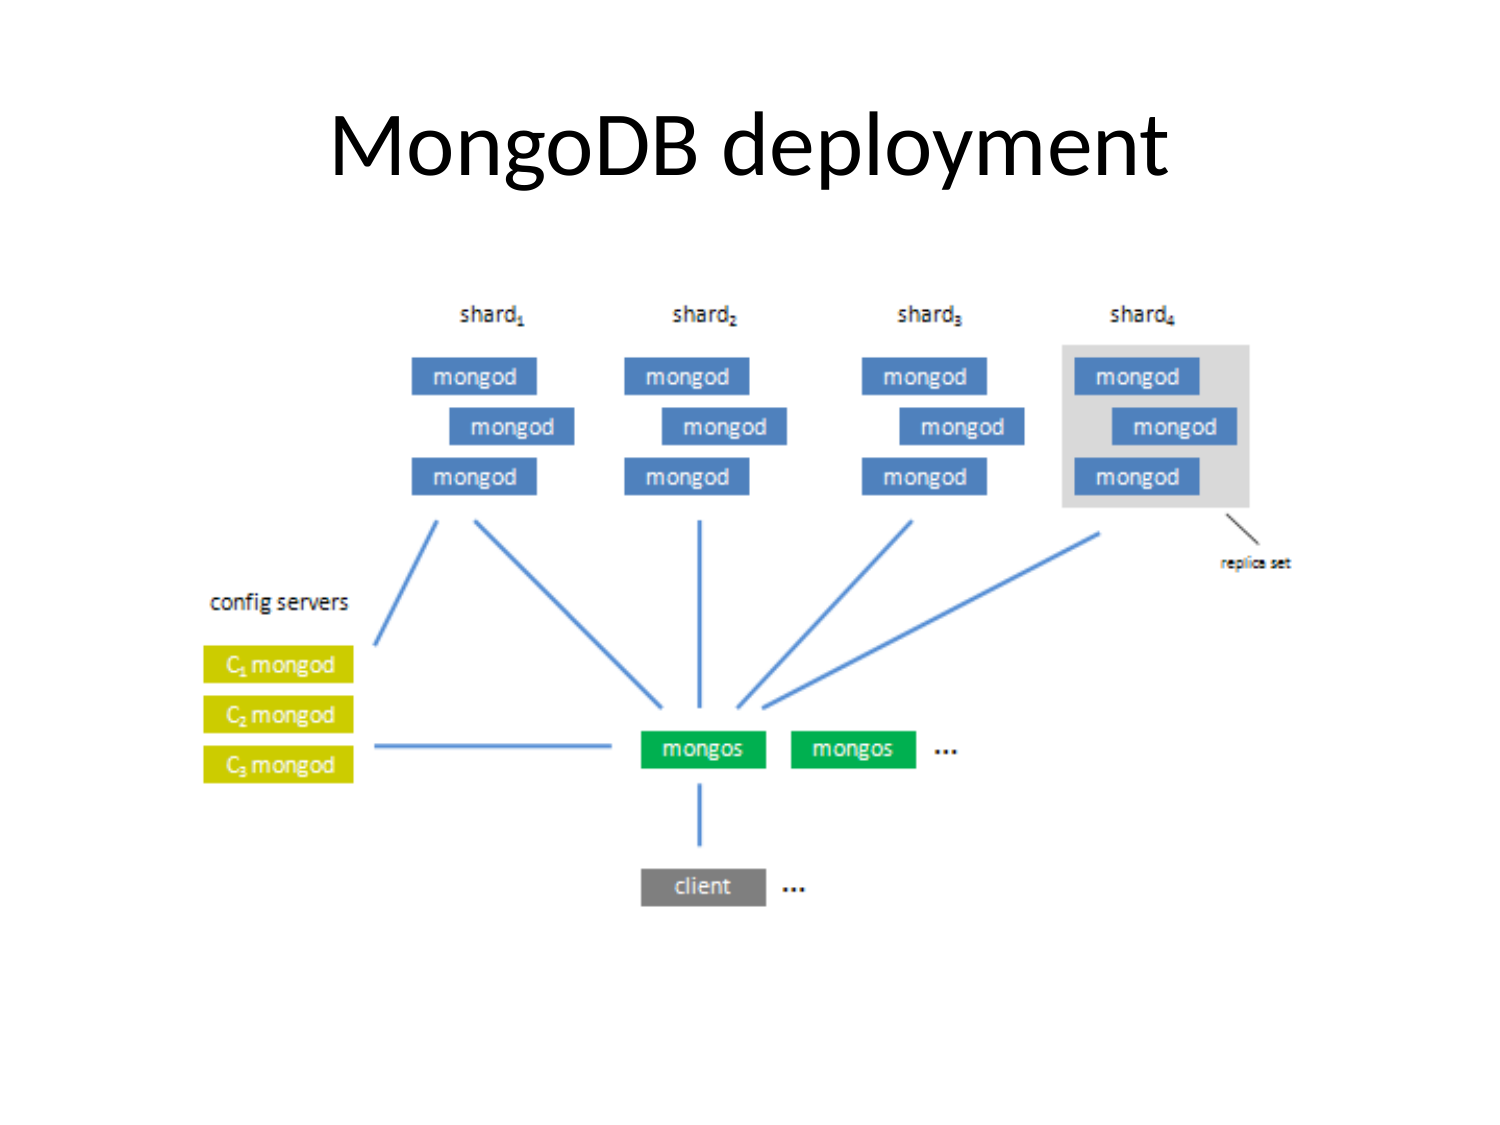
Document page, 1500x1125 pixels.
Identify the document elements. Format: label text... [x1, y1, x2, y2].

picture [153, 262, 1347, 957]
title MongoDB deployment [75, 45, 1425, 233]
